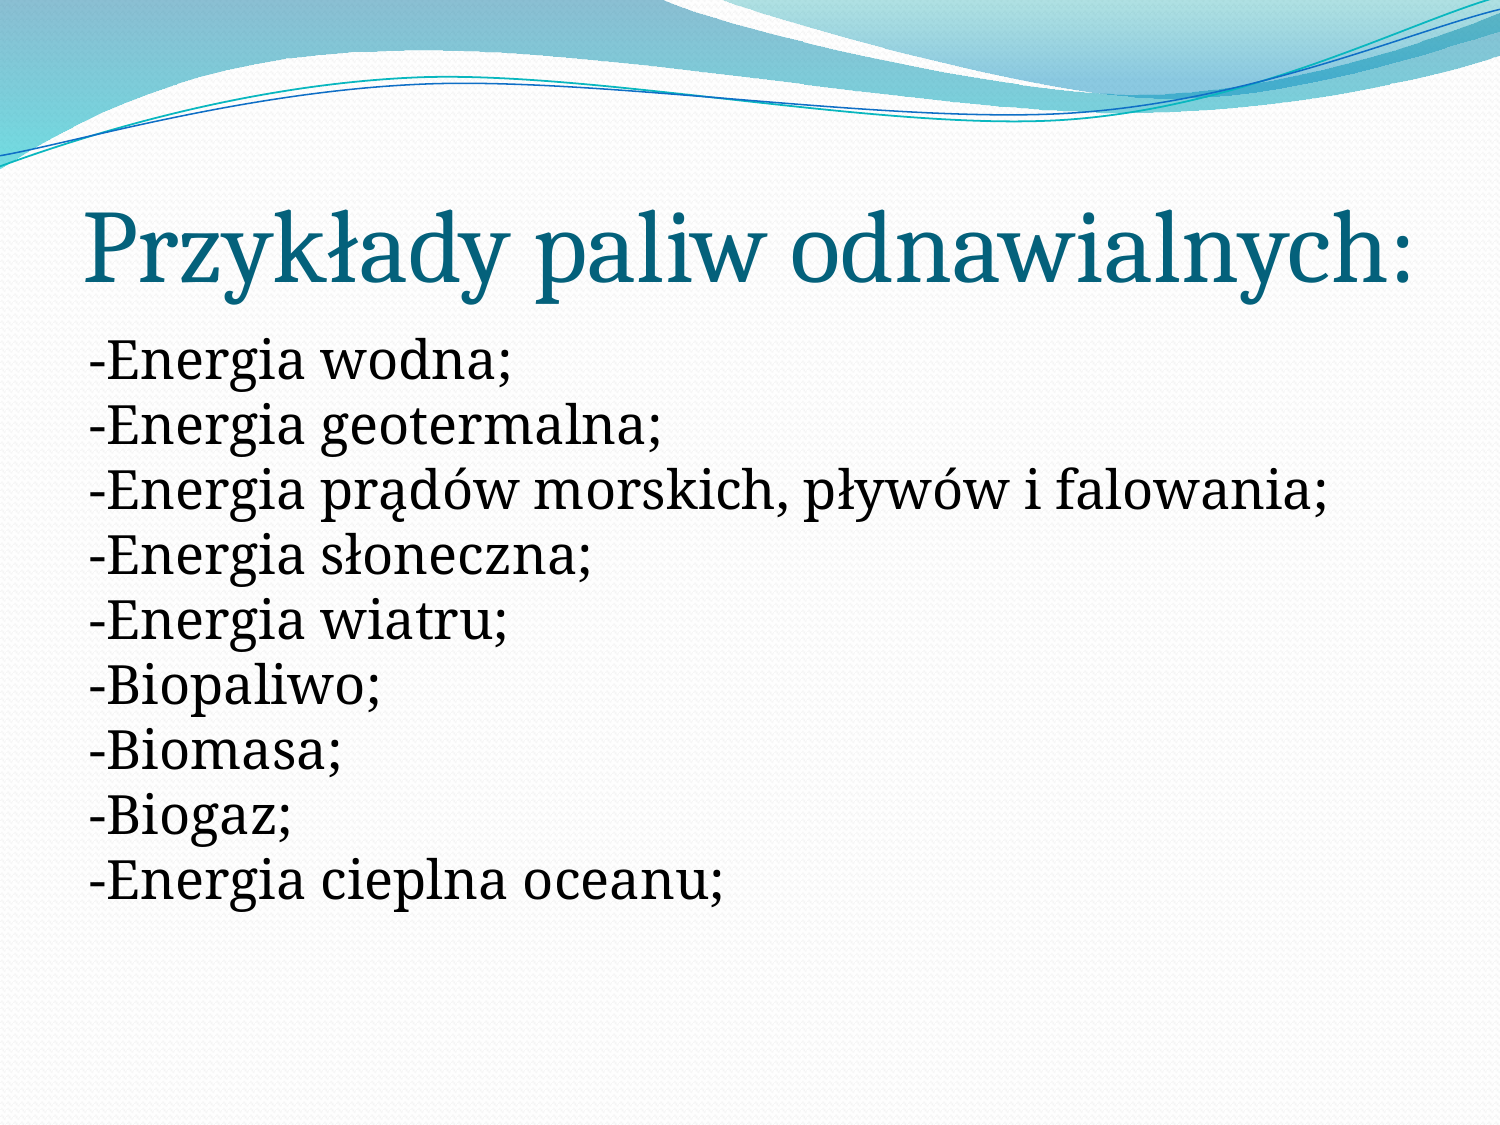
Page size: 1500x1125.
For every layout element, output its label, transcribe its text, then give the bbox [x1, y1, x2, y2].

list -Energia wodna; -Energia geotermalna; -Energia prądów morskich, pływów i falowania; -Energia słoneczna; -Energia wiatru; -Biopaliwo; -Biomasa; -Biogaz; -Energia cieplna oceanu; [75, 317, 1425, 1038]
title Przykłady paliw odnawialnych: [75, 115, 1425, 303]
